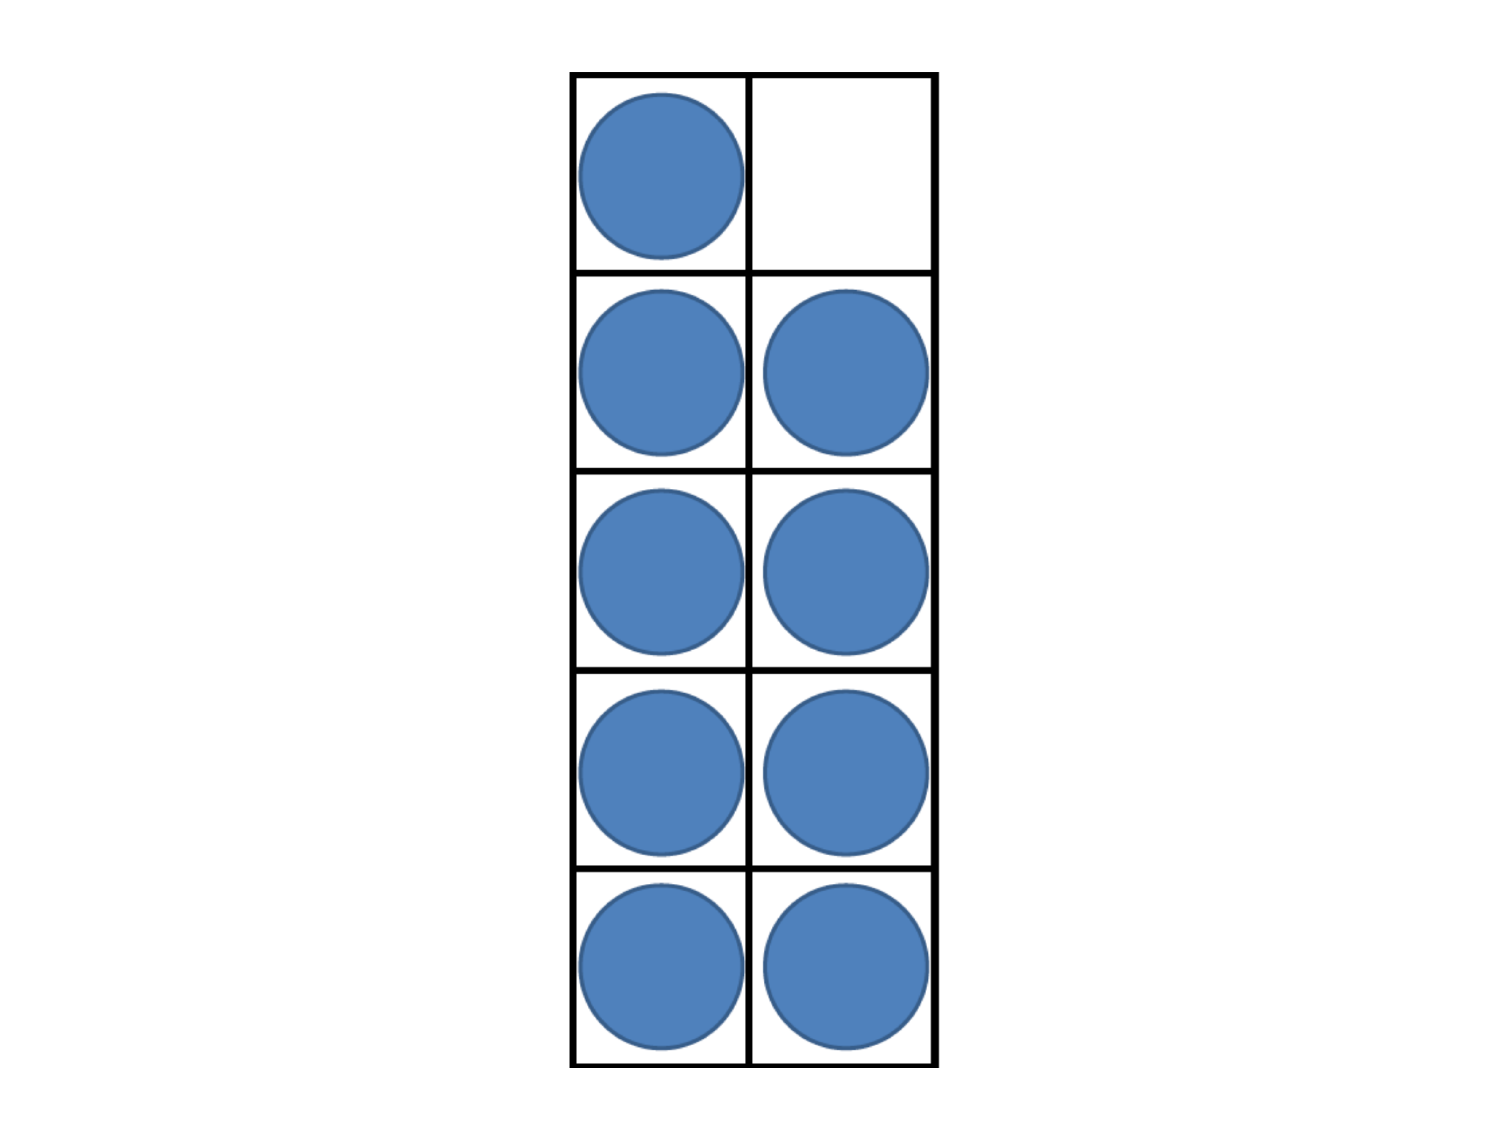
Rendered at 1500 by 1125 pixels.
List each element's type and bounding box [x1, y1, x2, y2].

picture [254, 73, 1252, 1067]
